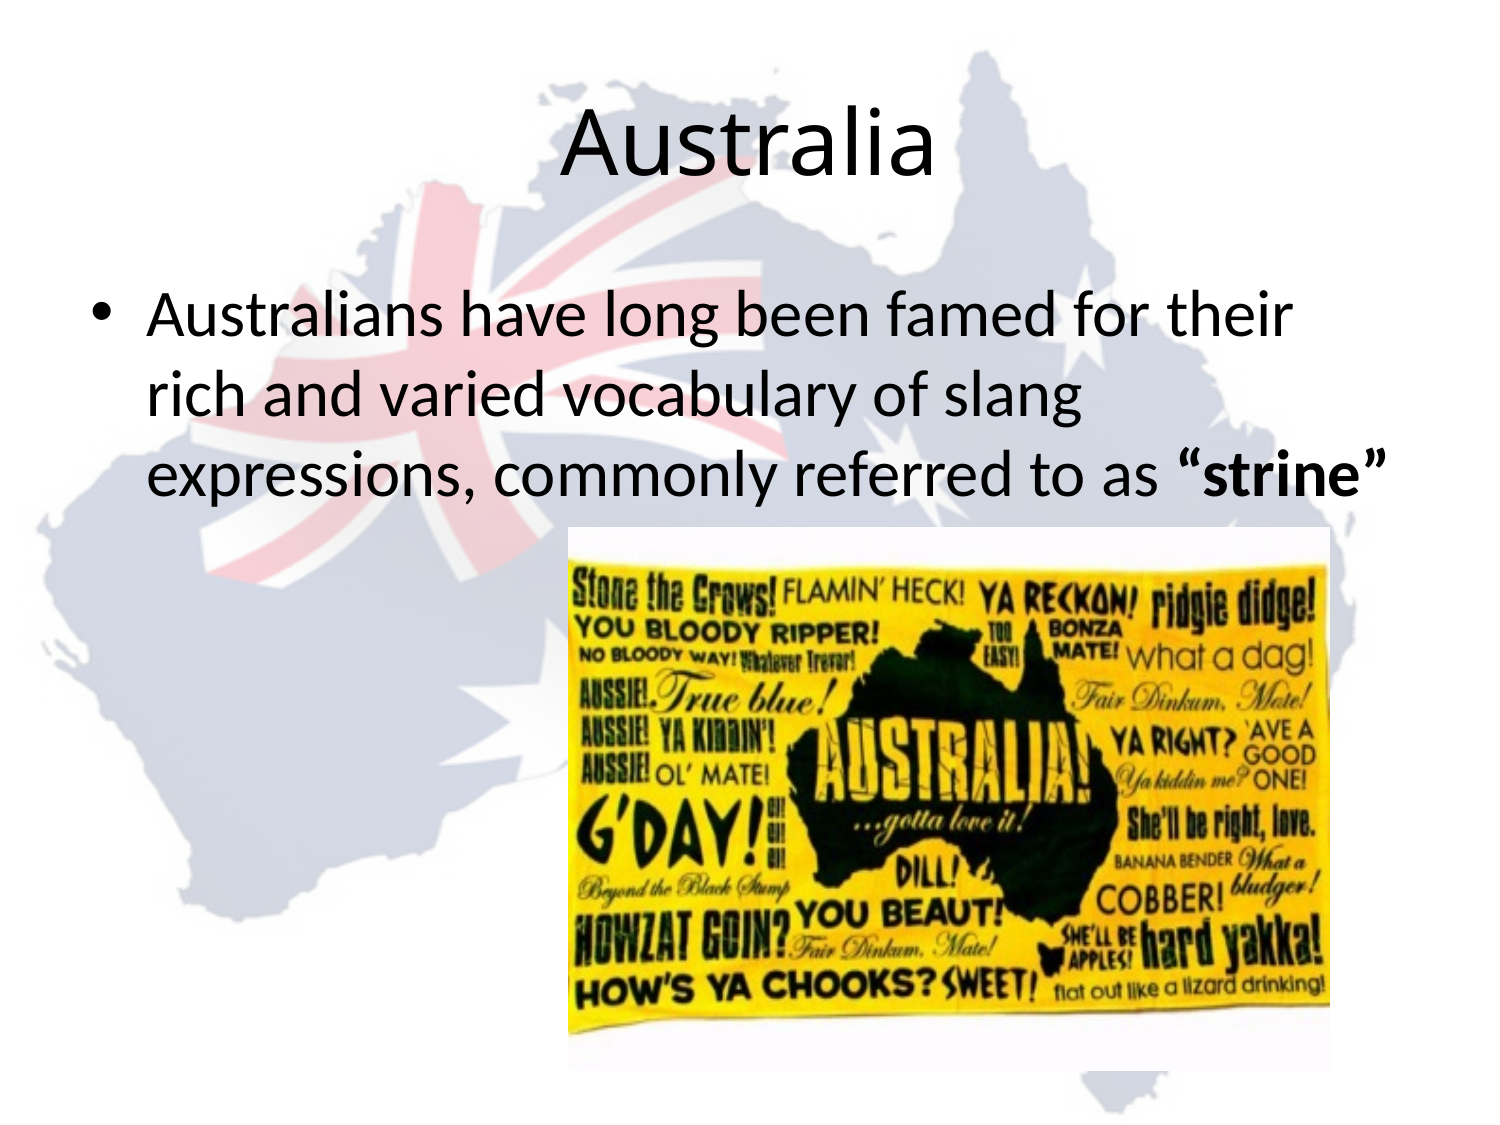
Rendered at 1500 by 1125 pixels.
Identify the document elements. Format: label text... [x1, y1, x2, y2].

title Australia [75, 45, 1425, 233]
picture [568, 526, 1330, 1071]
list Australians have long been famed for their rich and varied vocabulary of slang expressions, commonly referred to as “strine” [75, 262, 1425, 1005]
